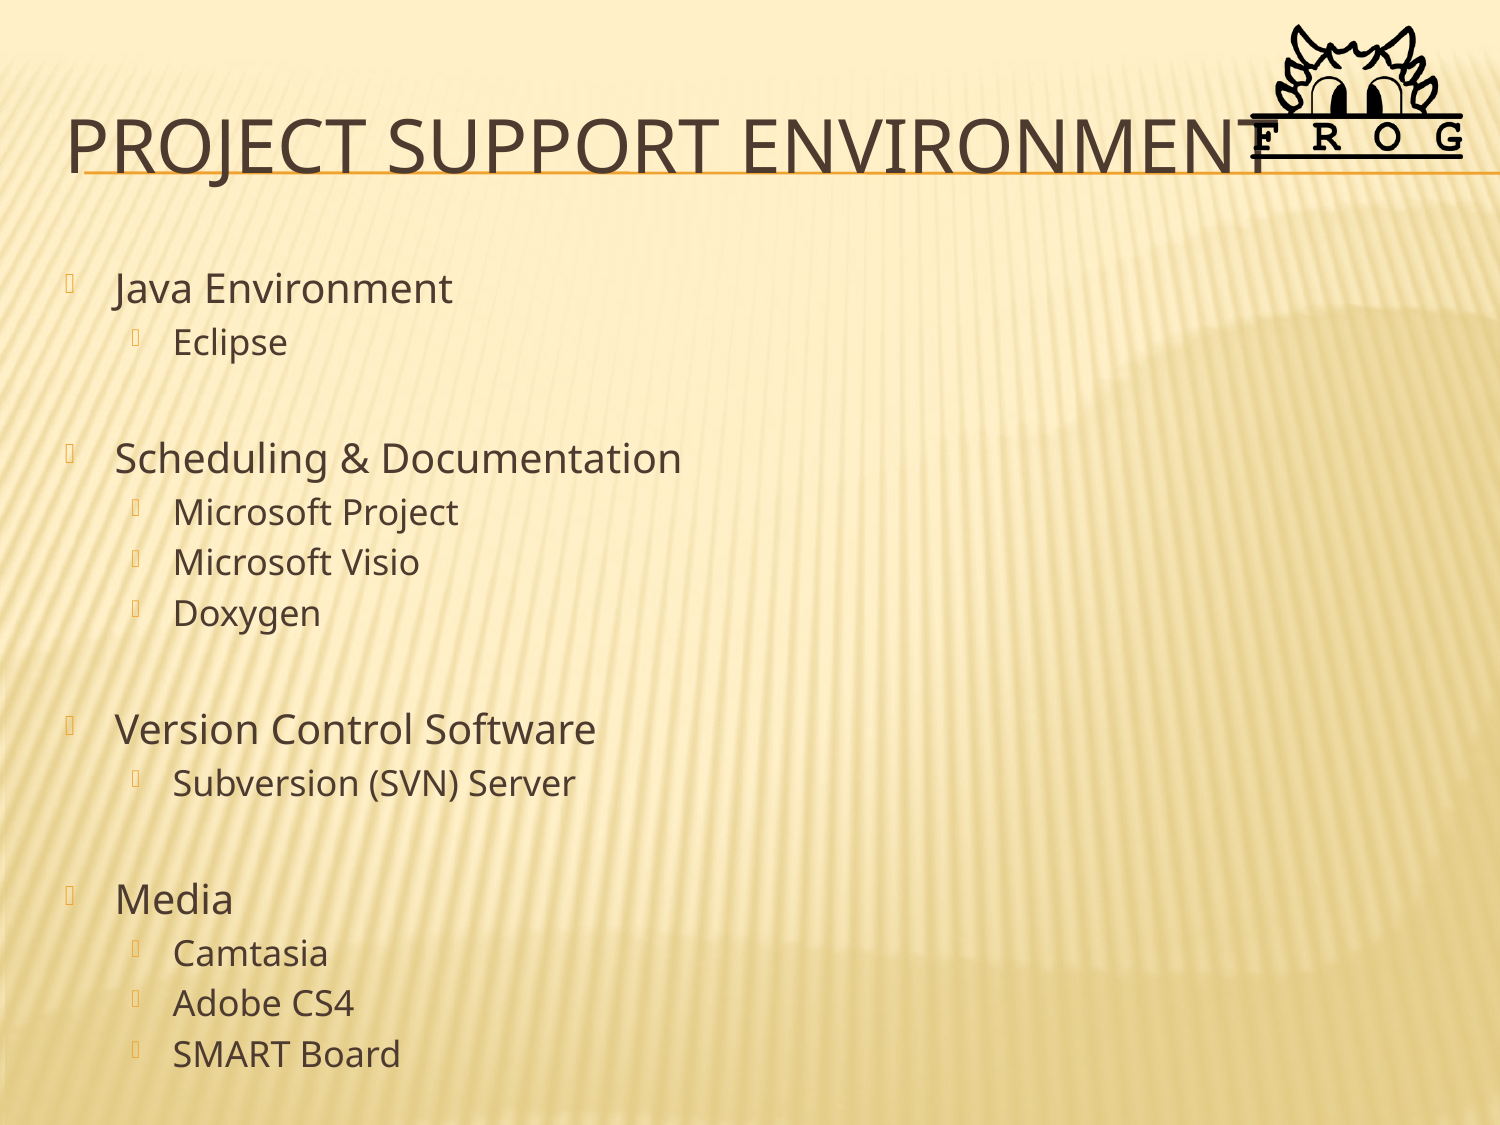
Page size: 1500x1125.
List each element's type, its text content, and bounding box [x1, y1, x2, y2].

title Project support environment [50, 75, 1475, 213]
picture [1249, 24, 1463, 159]
list Java Environment Eclipse Scheduling & Documentation Microsoft Project Microsoft Visio Doxygen Version Control Software Subversion (SVN) Server Media Camtasia Adobe CS4 SMART Board [50, 254, 1475, 1088]
